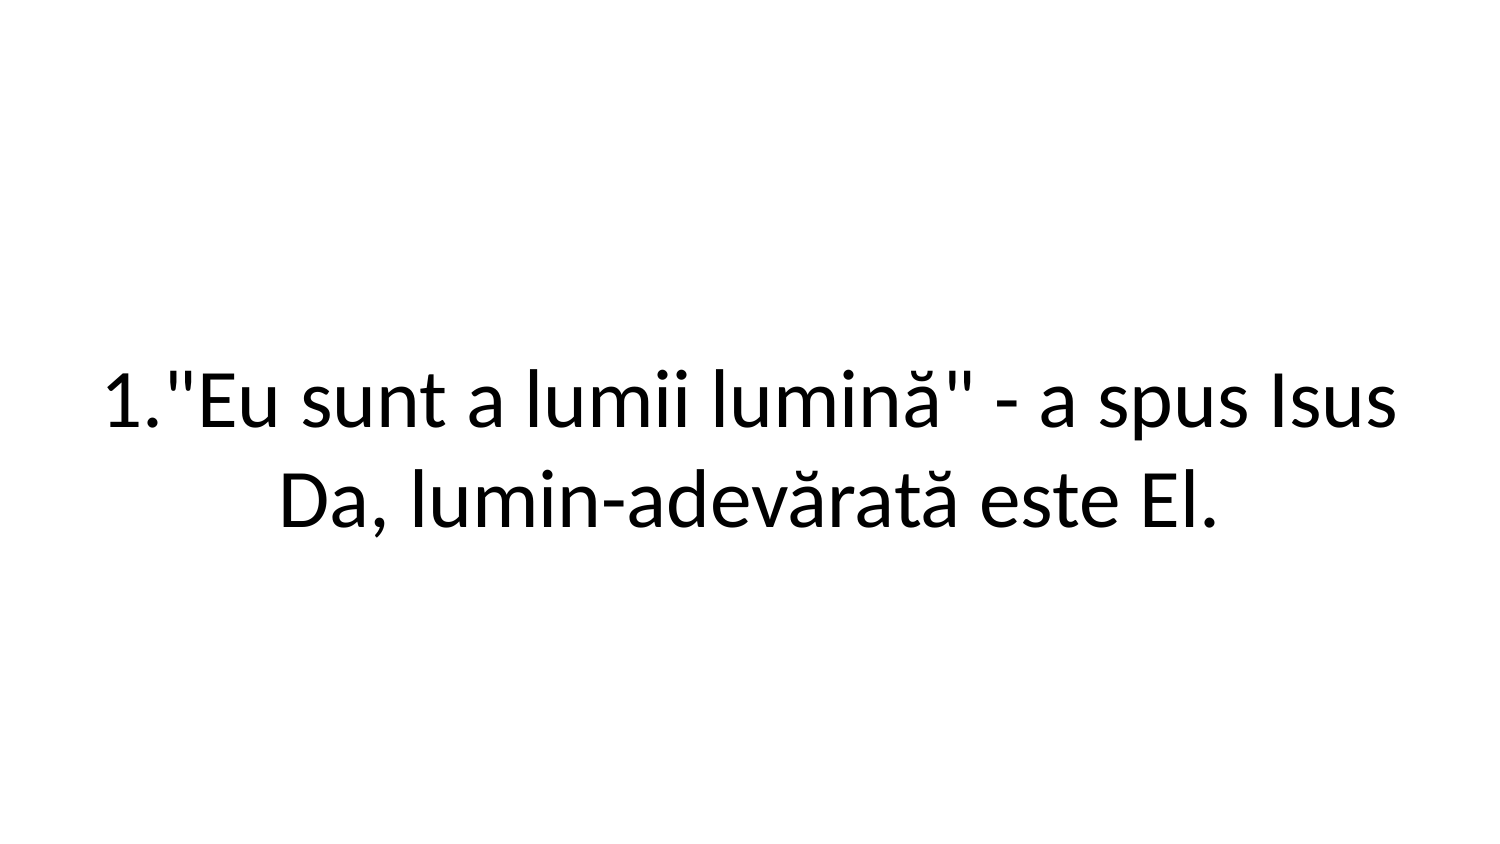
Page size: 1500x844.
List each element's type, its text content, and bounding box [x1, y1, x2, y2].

text_box 1."Eu sunt a lumii lumină" - a spus Isus Da, lumin-adevărată este El. [85, 292, 1414, 552]
